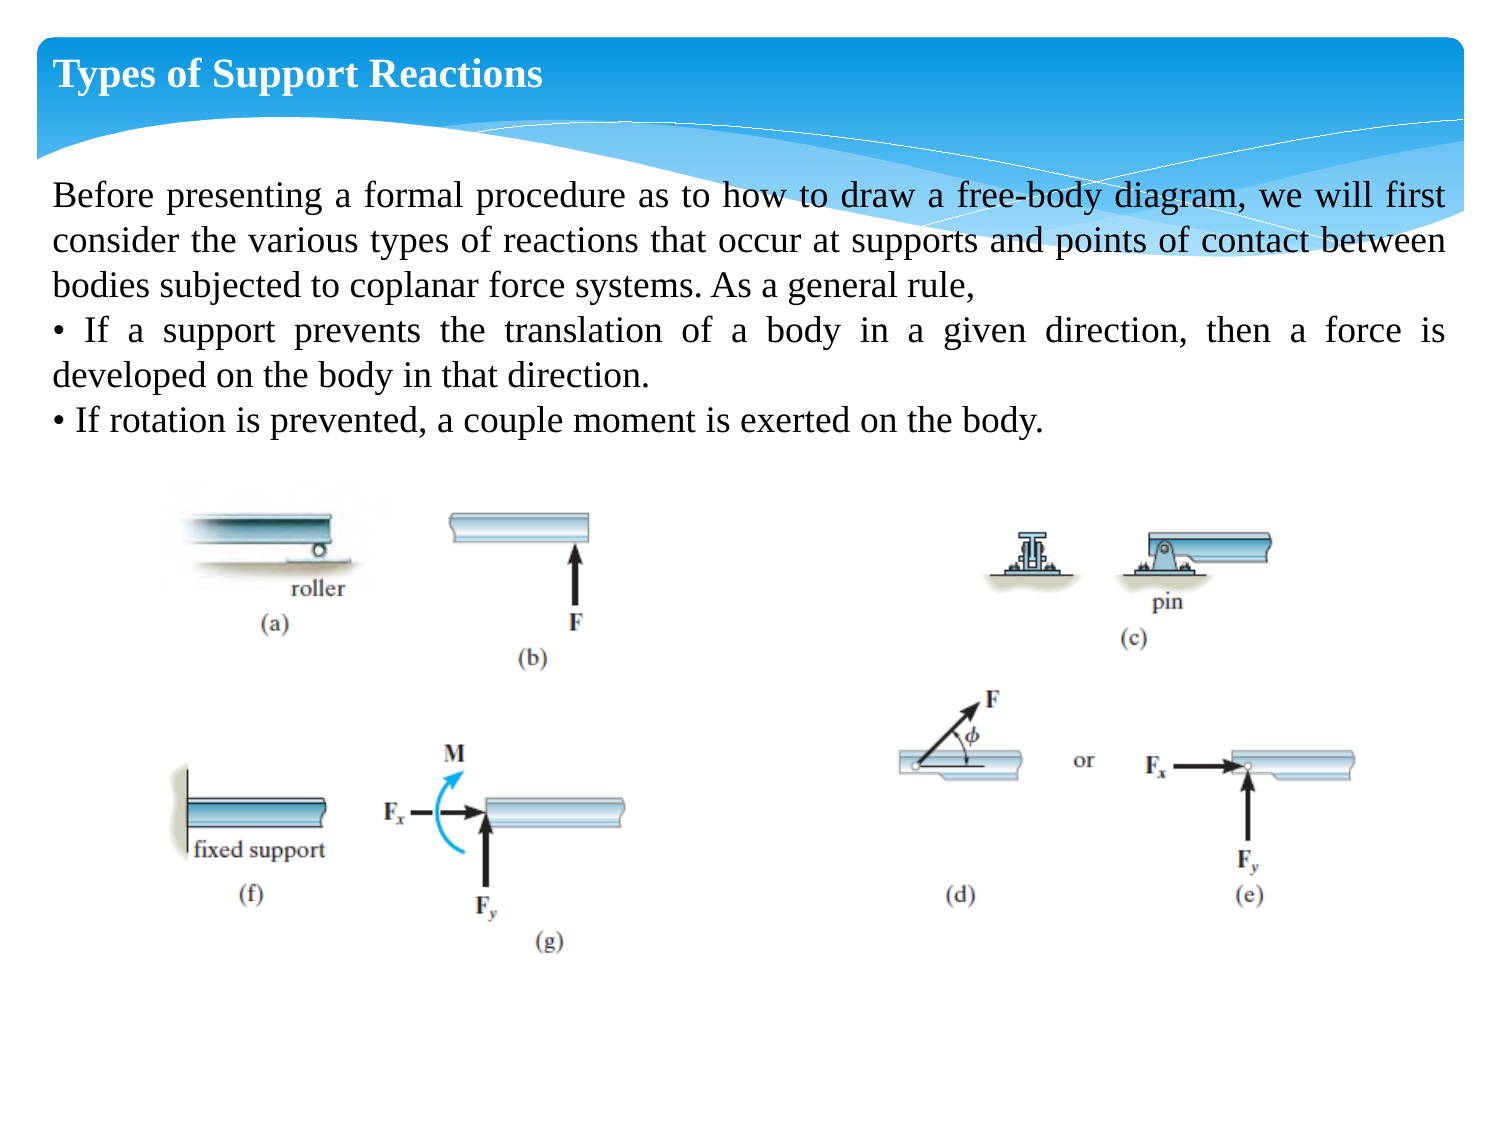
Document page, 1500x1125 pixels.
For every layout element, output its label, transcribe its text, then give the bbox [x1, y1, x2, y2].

text_box Types of Support Reactions [37, 37, 1463, 104]
picture [887, 512, 1368, 921]
text_box Before presenting a formal procedure as to how to draw a free-body diagram, we will first consider the various types of reactions that occur at supports and points of contact between bodies subjected to coplanar force systems. As a general rule, • If a support prevents the translation of a body in a given direction, then a force is developed on the body in that direction. • If rotation is prevented, a couple moment is exerted on the body. [37, 162, 1463, 448]
picture [162, 737, 649, 976]
picture [162, 480, 602, 678]
